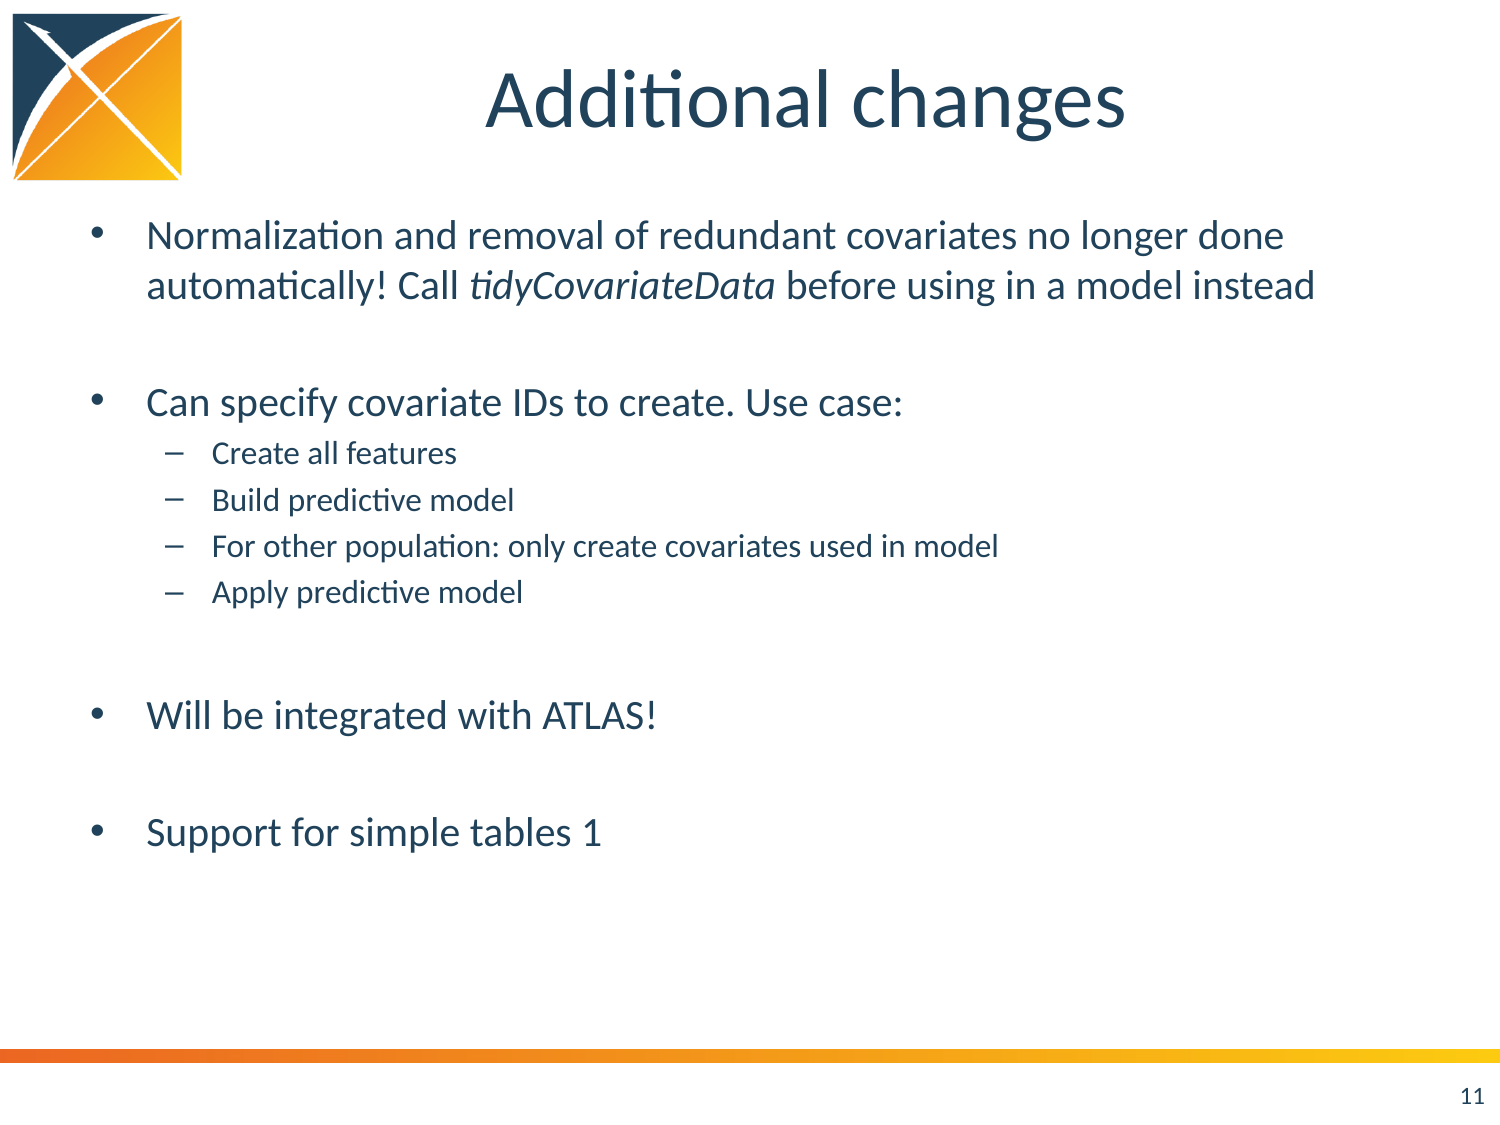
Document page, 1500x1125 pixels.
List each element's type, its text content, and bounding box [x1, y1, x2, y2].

list Normalization and removal of redundant covariates no longer done automatically! Call tidyCovariateData before using in a model instead Can specify covariate IDs to create. Use case: Create all features Build predictive model For other population: only create covariates used in model Apply predictive model Will be integrated with ATLAS! Support for simple tables 1 [75, 200, 1425, 1005]
slide_number 11 [1149, 1065, 1500, 1125]
picture [0, 0, 206, 200]
title Additional changes [187, 24, 1425, 163]
